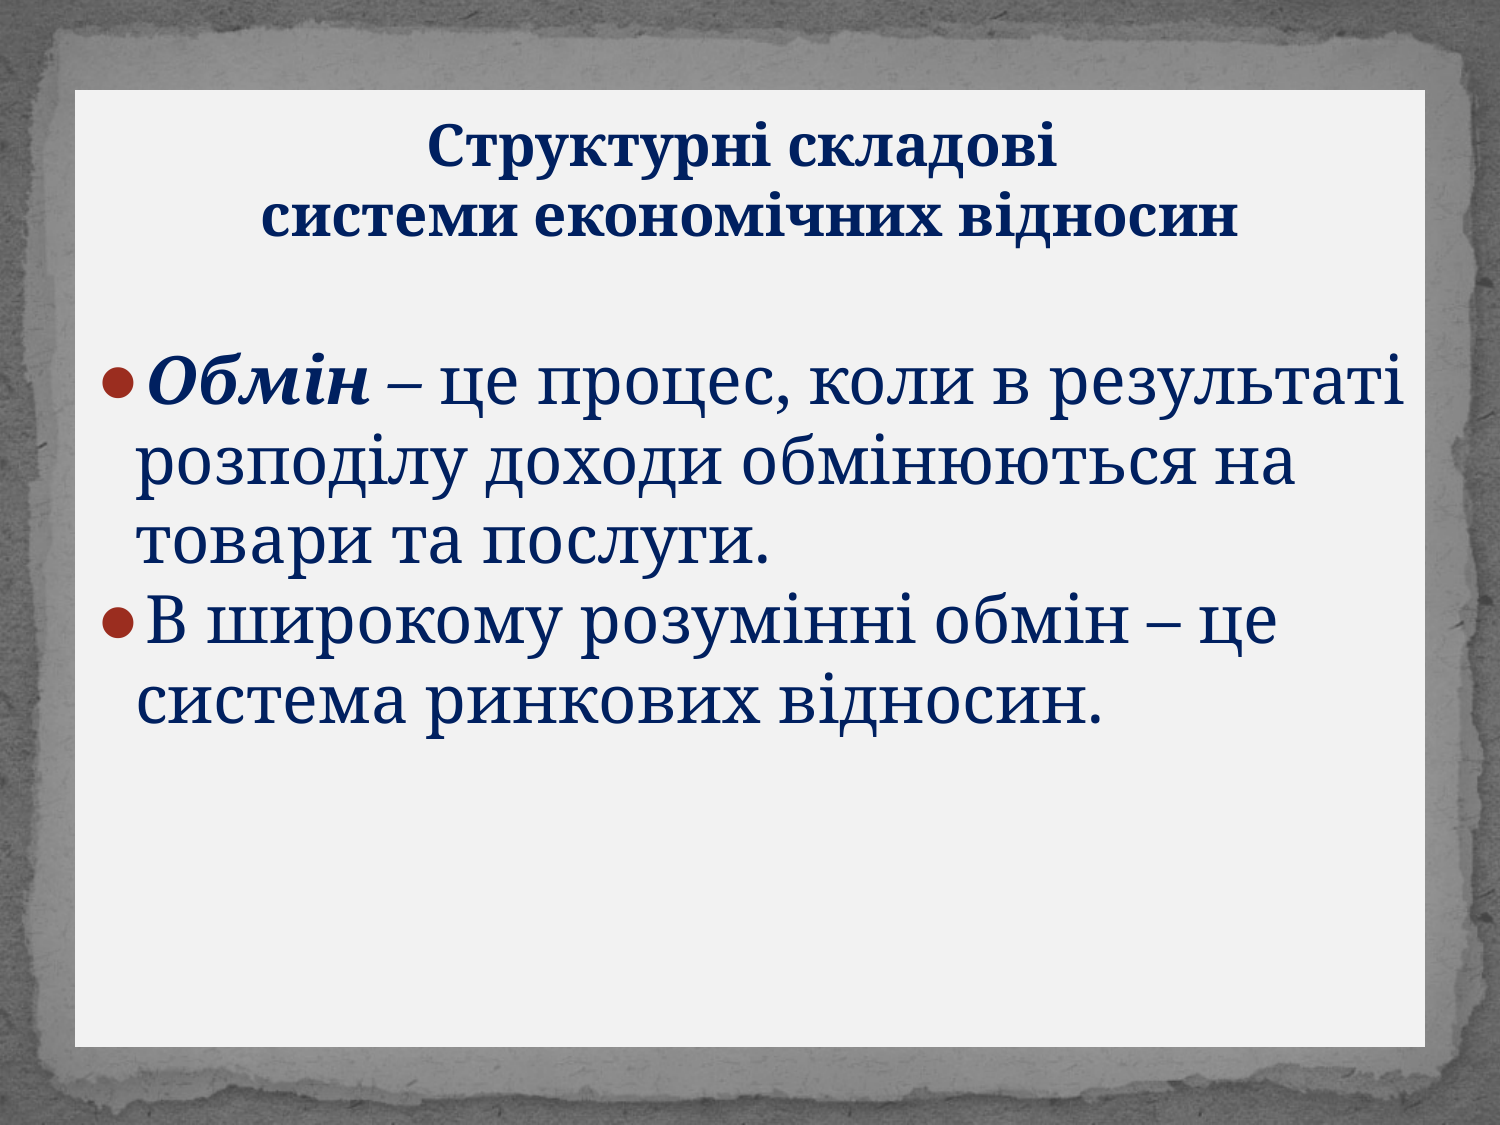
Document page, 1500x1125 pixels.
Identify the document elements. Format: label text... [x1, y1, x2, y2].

list Обмін – це процес, коли в результаті розподілу доходи обмінюються на товари та послуги. В широкому розумінні обмін – це система ринкових відносин. [75, 256, 1425, 1047]
picture [0, 0, 1500, 1125]
title Структурні складові системи економічних відносин [75, 90, 1425, 256]
